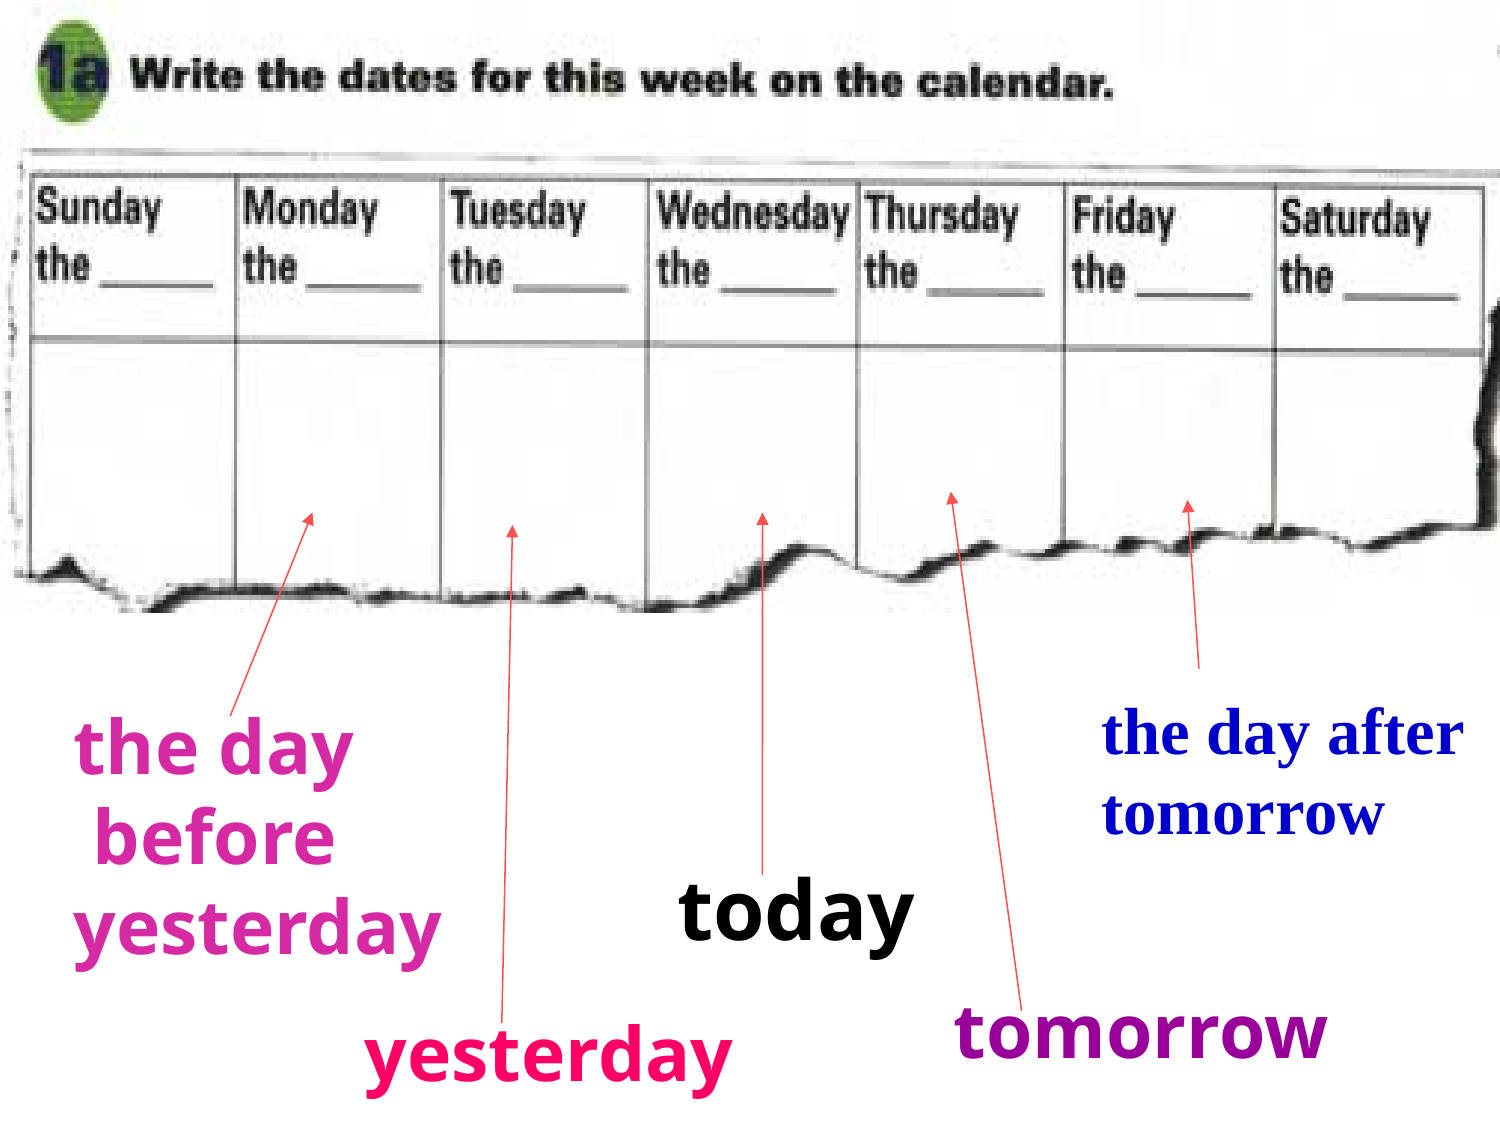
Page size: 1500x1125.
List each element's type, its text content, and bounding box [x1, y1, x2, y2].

text_box today [662, 849, 950, 965]
text_box yesterday [350, 999, 838, 1105]
text_box the day before yesterday [58, 692, 467, 978]
text_box tomorrow [939, 976, 1439, 1081]
text_box the day after tomorrow [1086, 680, 1500, 856]
picture [0, 0, 1500, 613]
